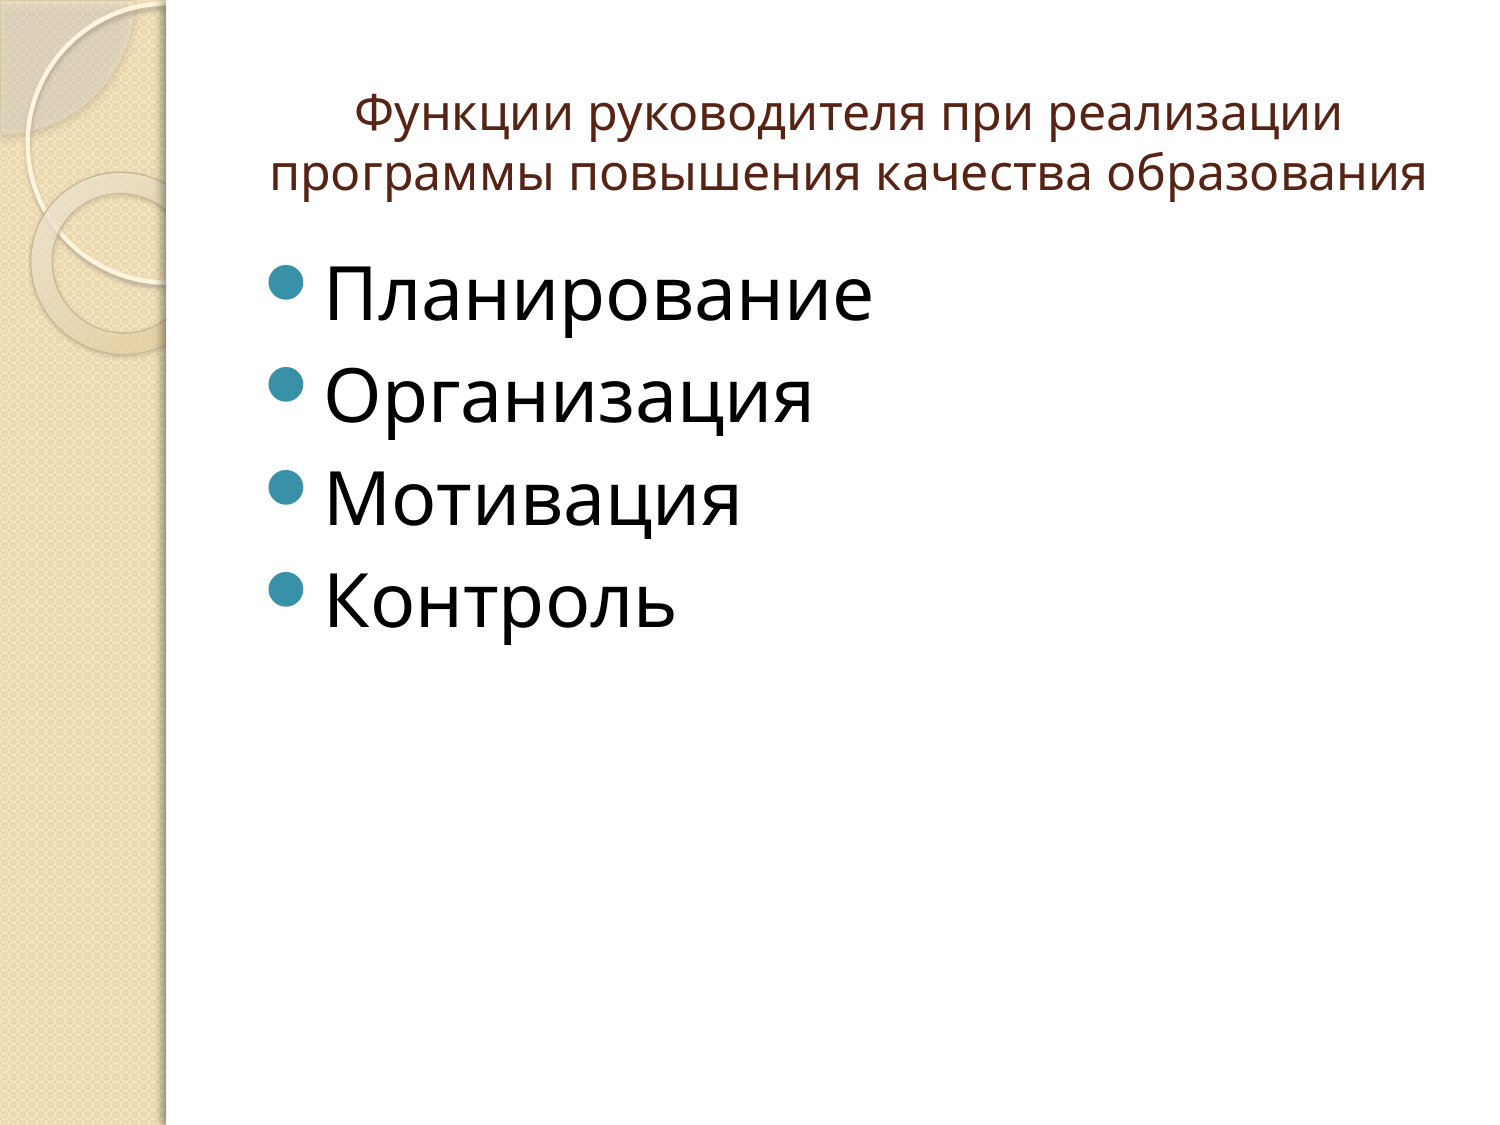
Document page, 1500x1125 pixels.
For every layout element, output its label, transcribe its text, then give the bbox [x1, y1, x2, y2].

title Функции руководителя при реализации программы повышения качества образования [234, 46, 1465, 235]
list Планирование Организация Мотивация Контроль [235, 237, 1466, 1025]
